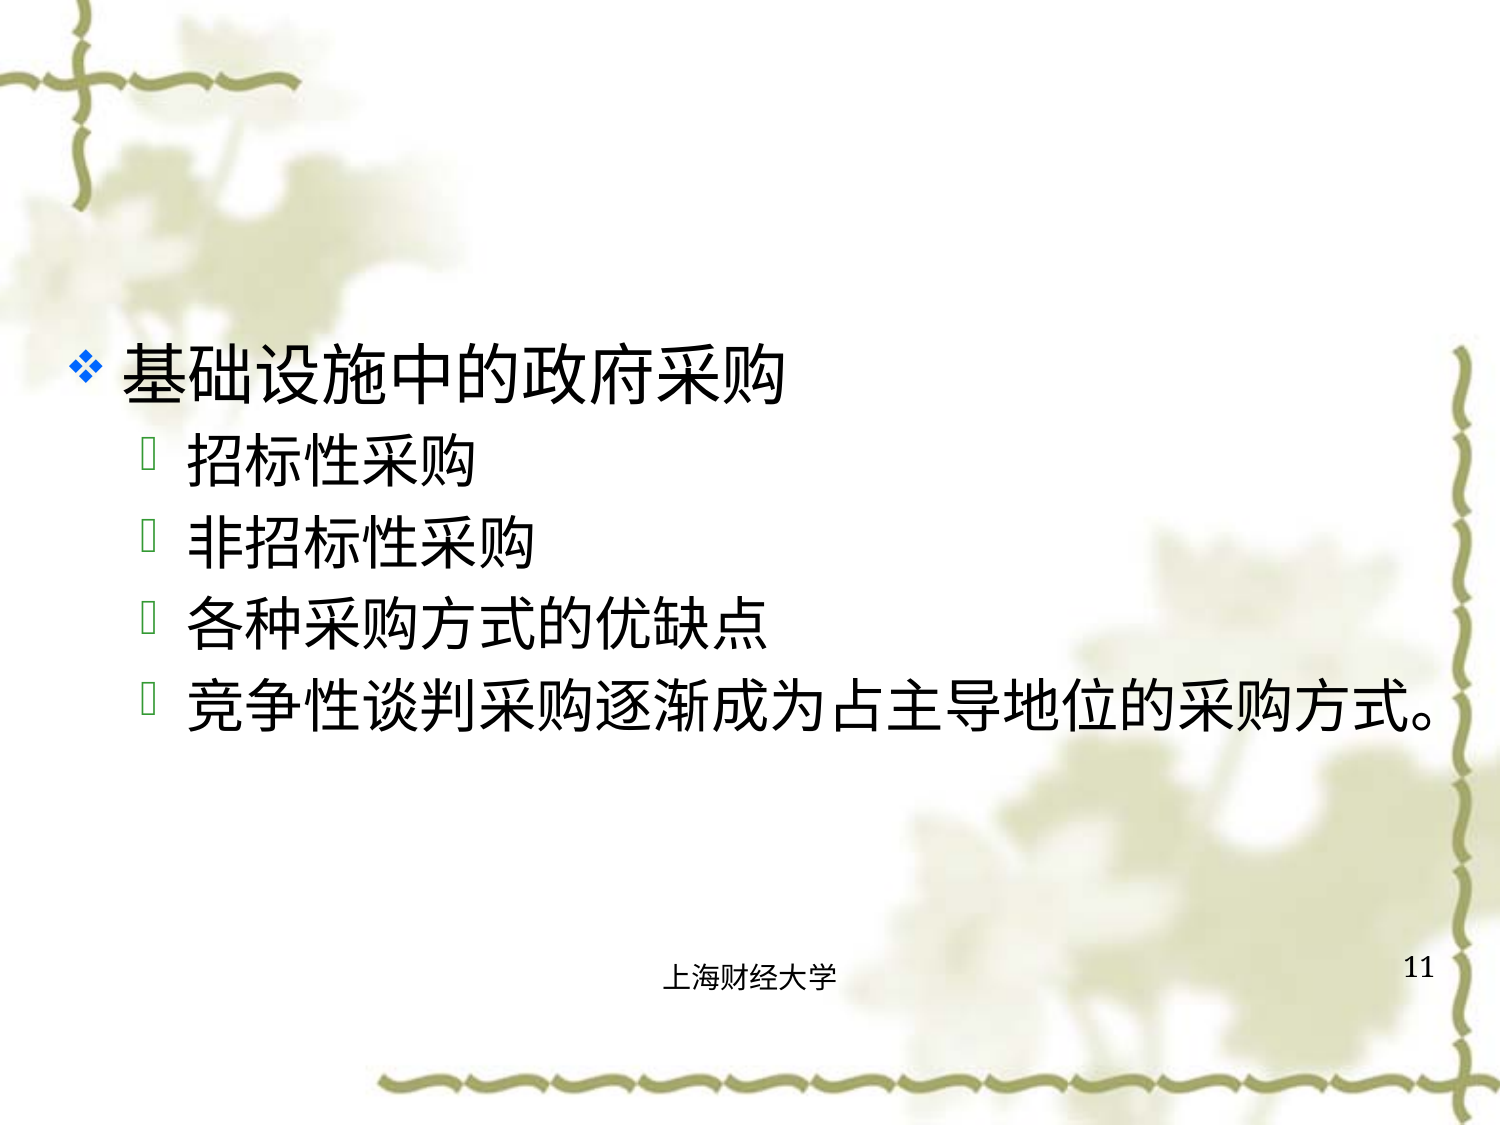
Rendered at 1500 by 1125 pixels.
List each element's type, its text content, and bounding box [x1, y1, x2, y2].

picture [0, 0, 1500, 1125]
footer 上海财经大学 [512, 952, 988, 1066]
list 基础设施中的政府采购 招标性采购 非招标性采购 各种采购方式的优缺点 竞争性谈判采购逐渐成为占主导地位的采购方式。 [49, 324, 1452, 963]
slide_number 11 [1074, 940, 1451, 1066]
